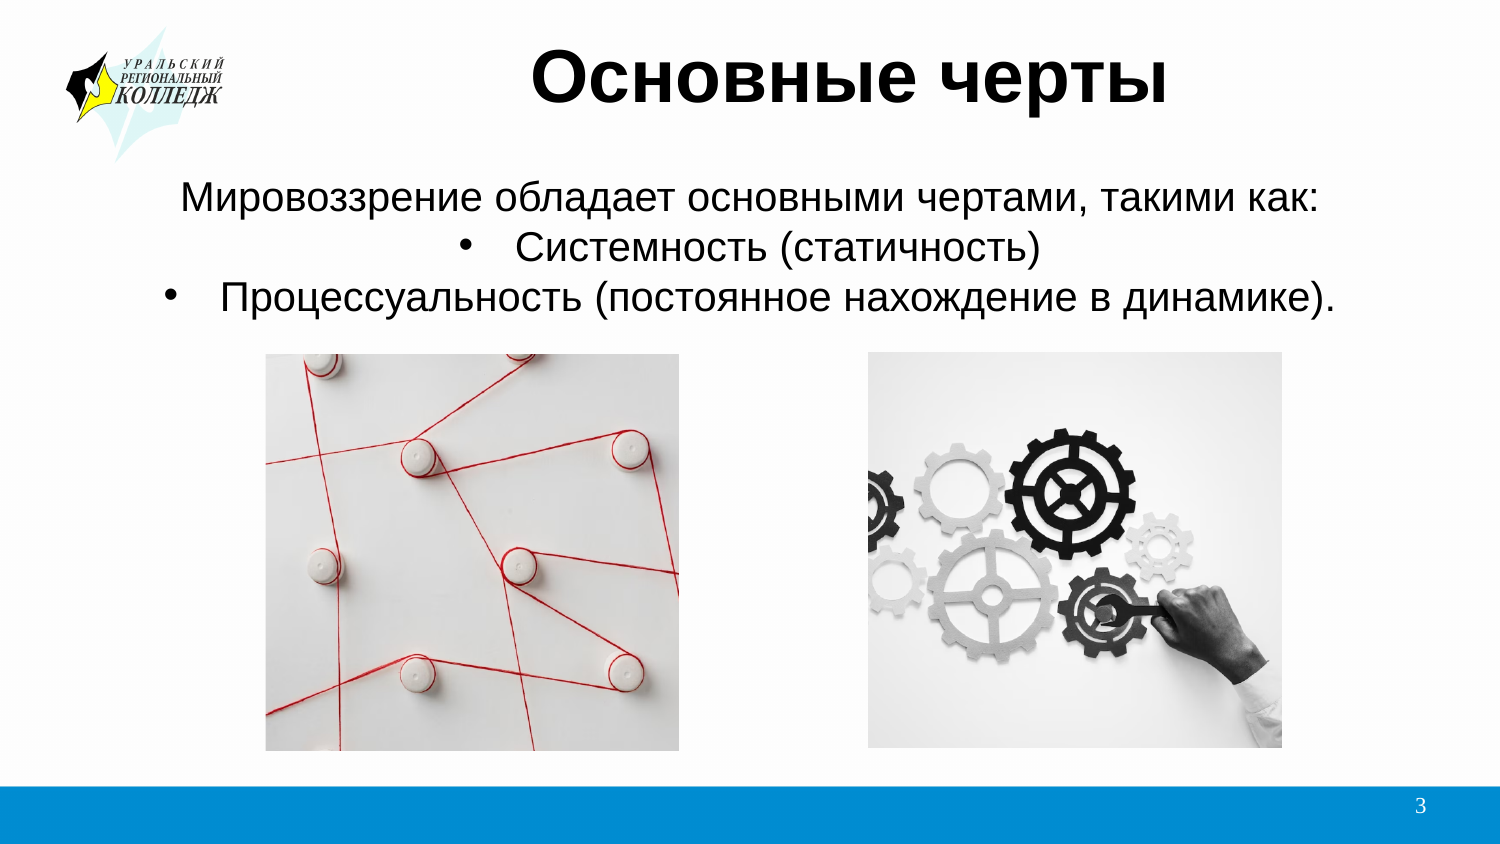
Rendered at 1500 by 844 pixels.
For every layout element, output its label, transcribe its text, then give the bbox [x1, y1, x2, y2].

text_box Мировоззрение обладает основными чертами, такими как: Системность (статичность) Процессуальность (постоянное нахождение в динамике). [29, 161, 1471, 327]
picture [0, 0, 1500, 786]
text_box Основные черты [312, 20, 1388, 125]
slide_number 3 [1059, 782, 1439, 827]
